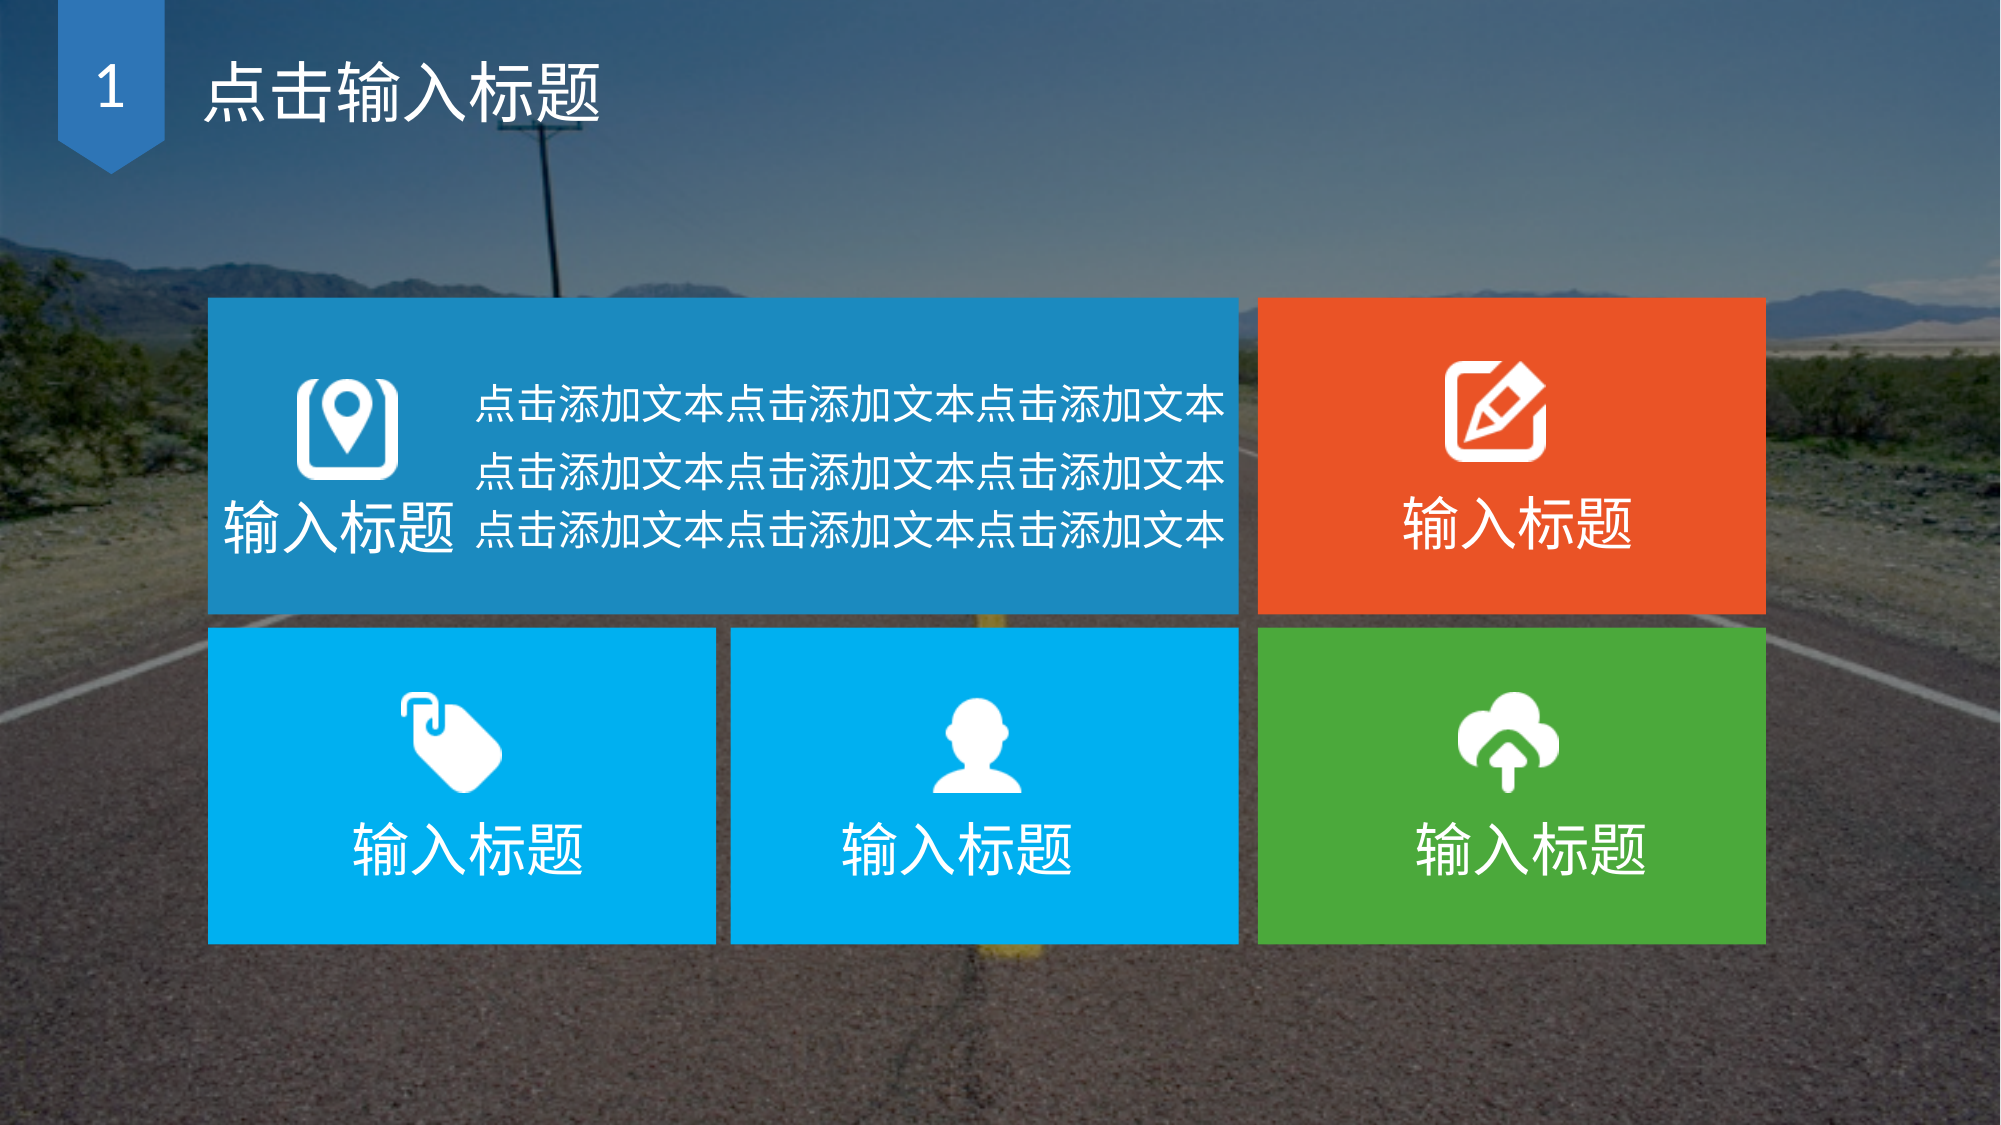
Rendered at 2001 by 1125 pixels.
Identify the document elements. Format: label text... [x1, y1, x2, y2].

text_box 输入标题 [1386, 479, 1704, 565]
text_box [1257, 627, 1767, 946]
text_box [730, 627, 1240, 946]
text_box [1257, 297, 1767, 616]
text_box 输入标题 [208, 484, 526, 570]
text_box 点击添加文本点击添加文本点击添加文本 [460, 438, 1249, 496]
text_box 输入标题 [1400, 805, 1718, 891]
text_box 点击添加文本点击添加文本点击添加文本 [460, 370, 1249, 436]
picture [0, 0, 2001, 1125]
text_box 点击添加文本点击添加文本点击添加文本 [460, 496, 1249, 562]
text_box [57, 0, 166, 176]
text_box 1 [77, 33, 184, 129]
text_box 输入标题 [825, 805, 1144, 891]
text_box [207, 297, 1240, 616]
text_box [207, 627, 717, 946]
text_box 点击输入标题 [186, 43, 673, 138]
text_box 输入标题 [336, 805, 655, 891]
